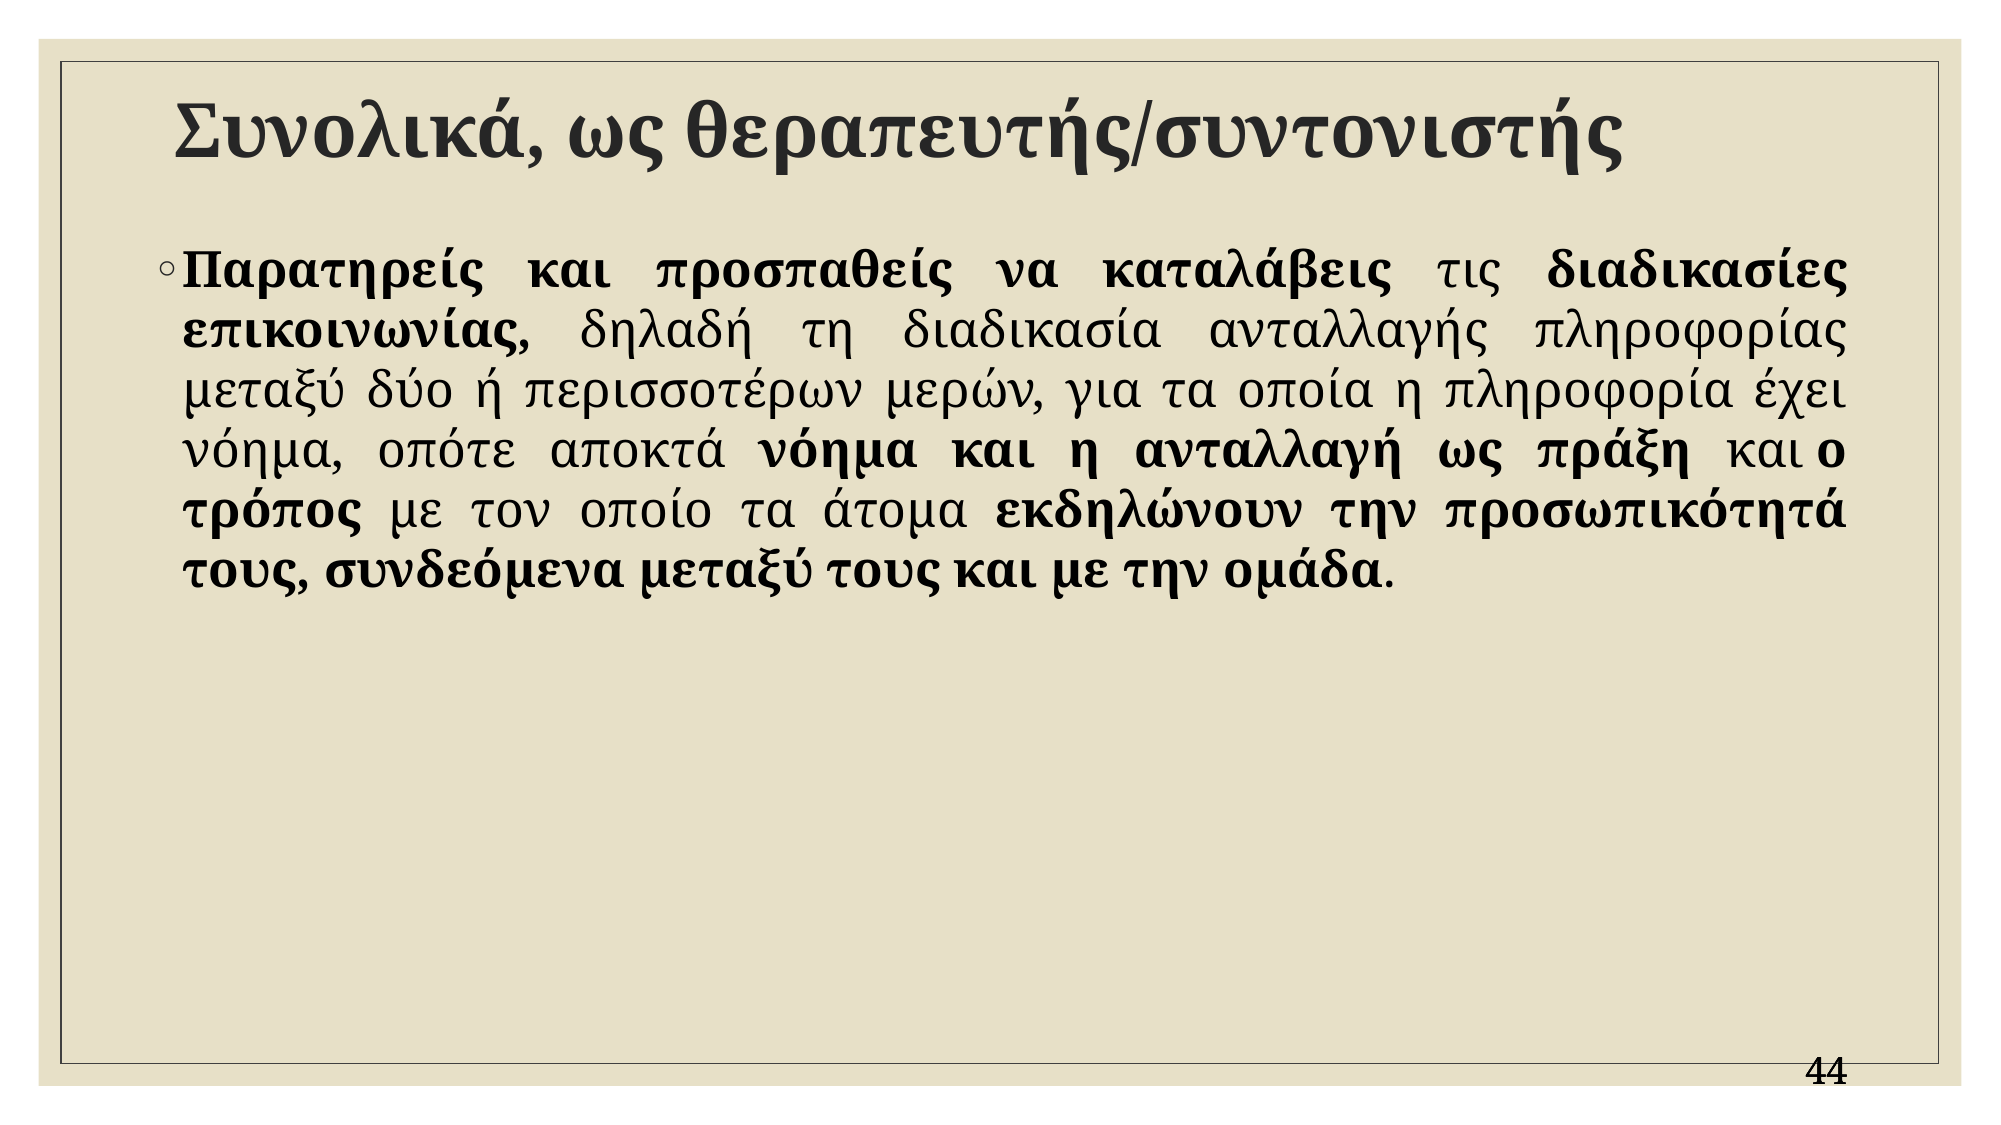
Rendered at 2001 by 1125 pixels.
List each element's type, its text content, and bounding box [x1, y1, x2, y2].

text_box 44 [1412, 1042, 1863, 1103]
list Παρατηρείς και προσπαθείς να καταλάβεις τις διαδικασίες επικοινωνίας, δηλαδή τη διαδικασία ανταλλαγής πληροφορίας μεταξύ δύο ή περισσοτέρων μερών, για τα οποία η πληροφορία έχει νόημα, οπότε αποκτά νόημα και η ανταλλαγή ως πράξη και ο τρόπος με τον οποίο τα άτομα εκδηλώνουν την προσωπικότητά τους, συνδεόμενα μεταξύ τους και με την ομάδα. [137, 230, 1863, 1103]
title Συνολικά, ως θεραπευτής/συντονιστής [137, 67, 1952, 193]
